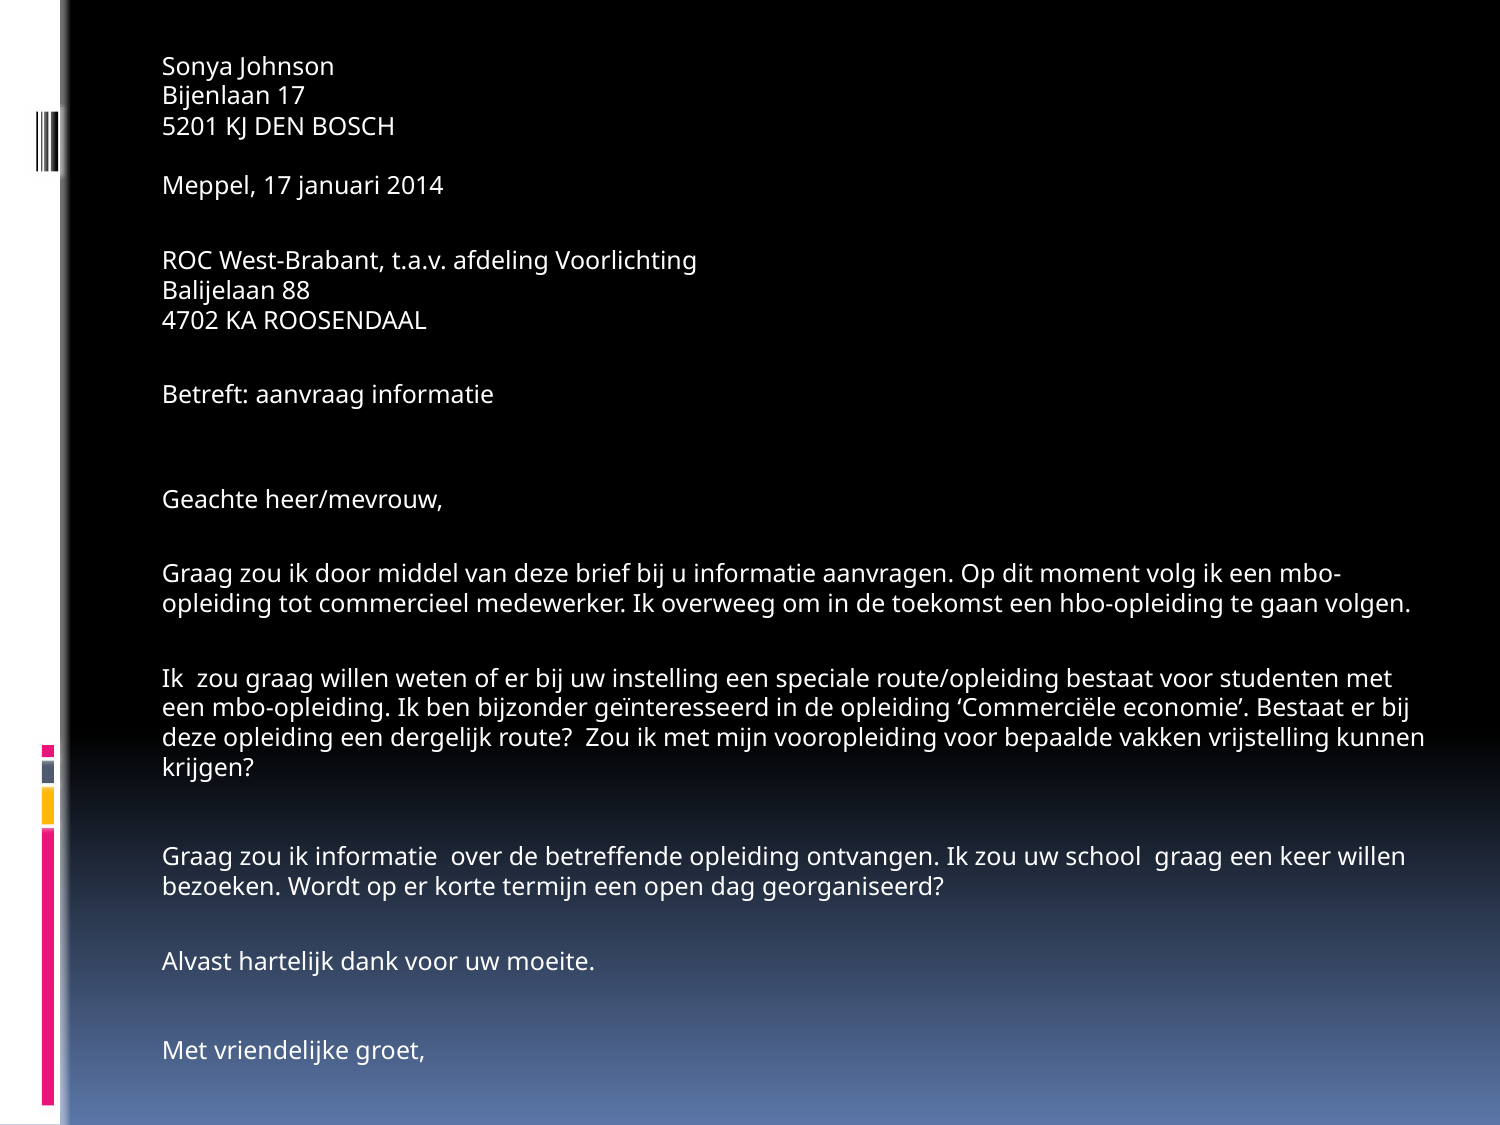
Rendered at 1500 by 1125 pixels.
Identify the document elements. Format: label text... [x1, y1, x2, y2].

list Sonya Johnson Bijenlaan 17 5201 KJ DEN BOSCH Meppel, 17 januari 2014 ROC West-Brabant, t.a.v. afdeling Voorlichting Balijelaan 88 4702 KA ROOSENDAAL Betreft: aanvraag informatie Geachte heer/mevrouw, Graag zou ik door middel van deze brief bij u informatie aanvragen. Op dit moment volg ik een mbo-opleiding tot commercieel medewerker. Ik overweeg om in de toekomst een hbo-opleiding te gaan volgen. Ik zou graag willen weten of er bij uw instelling een speciale route/opleiding bestaat voor studenten met een mbo-opleiding. Ik ben bijzonder geïnteresseerd in de opleiding ‘Commerciële economie’. Bestaat er bij deze opleiding een dergelijk route? Zou ik met mijn vooropleiding voor bepaalde vakken vrijstelling kunnen krijgen? Graag zou ik informatie over de betreffende opleiding ontvangen. Ik zou uw school graag een keer willen bezoeken. Wordt op er korte termijn een open dag georganiseerd? Alvast hartelijk dank voor uw moeite. Met vriendelijke groet, ht Sonya Johnson [135, 42, 1459, 1106]
